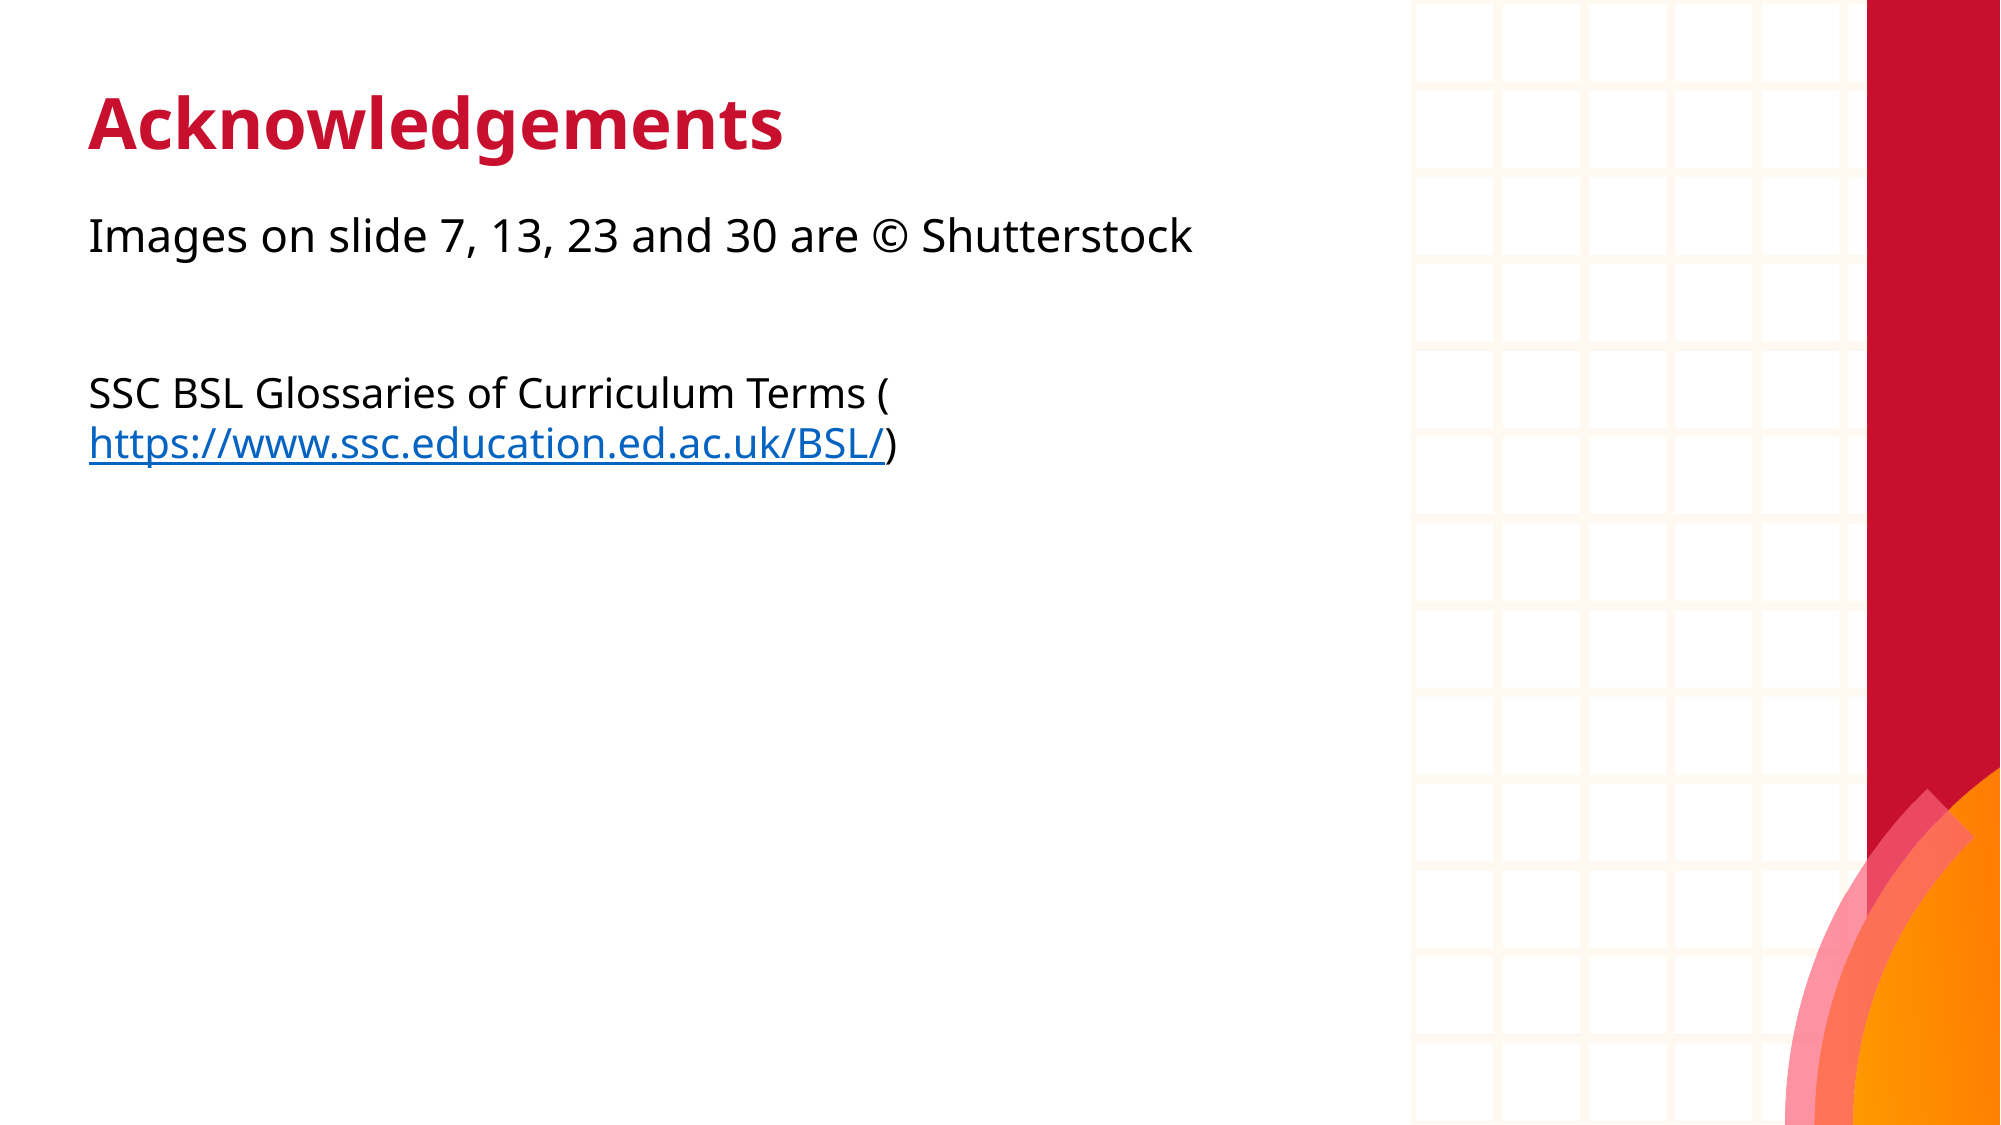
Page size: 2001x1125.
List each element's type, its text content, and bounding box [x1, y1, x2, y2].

title Acknowledgements [88, 88, 1743, 161]
picture [1411, 0, 2000, 1125]
list Images on slide 7, 13, 23 and 30 are © Shutterstock SSC BSL Glossaries of Curriculum Terms (https://www.ssc.education.ed.ac.uk/BSL/) [88, 206, 1296, 1034]
